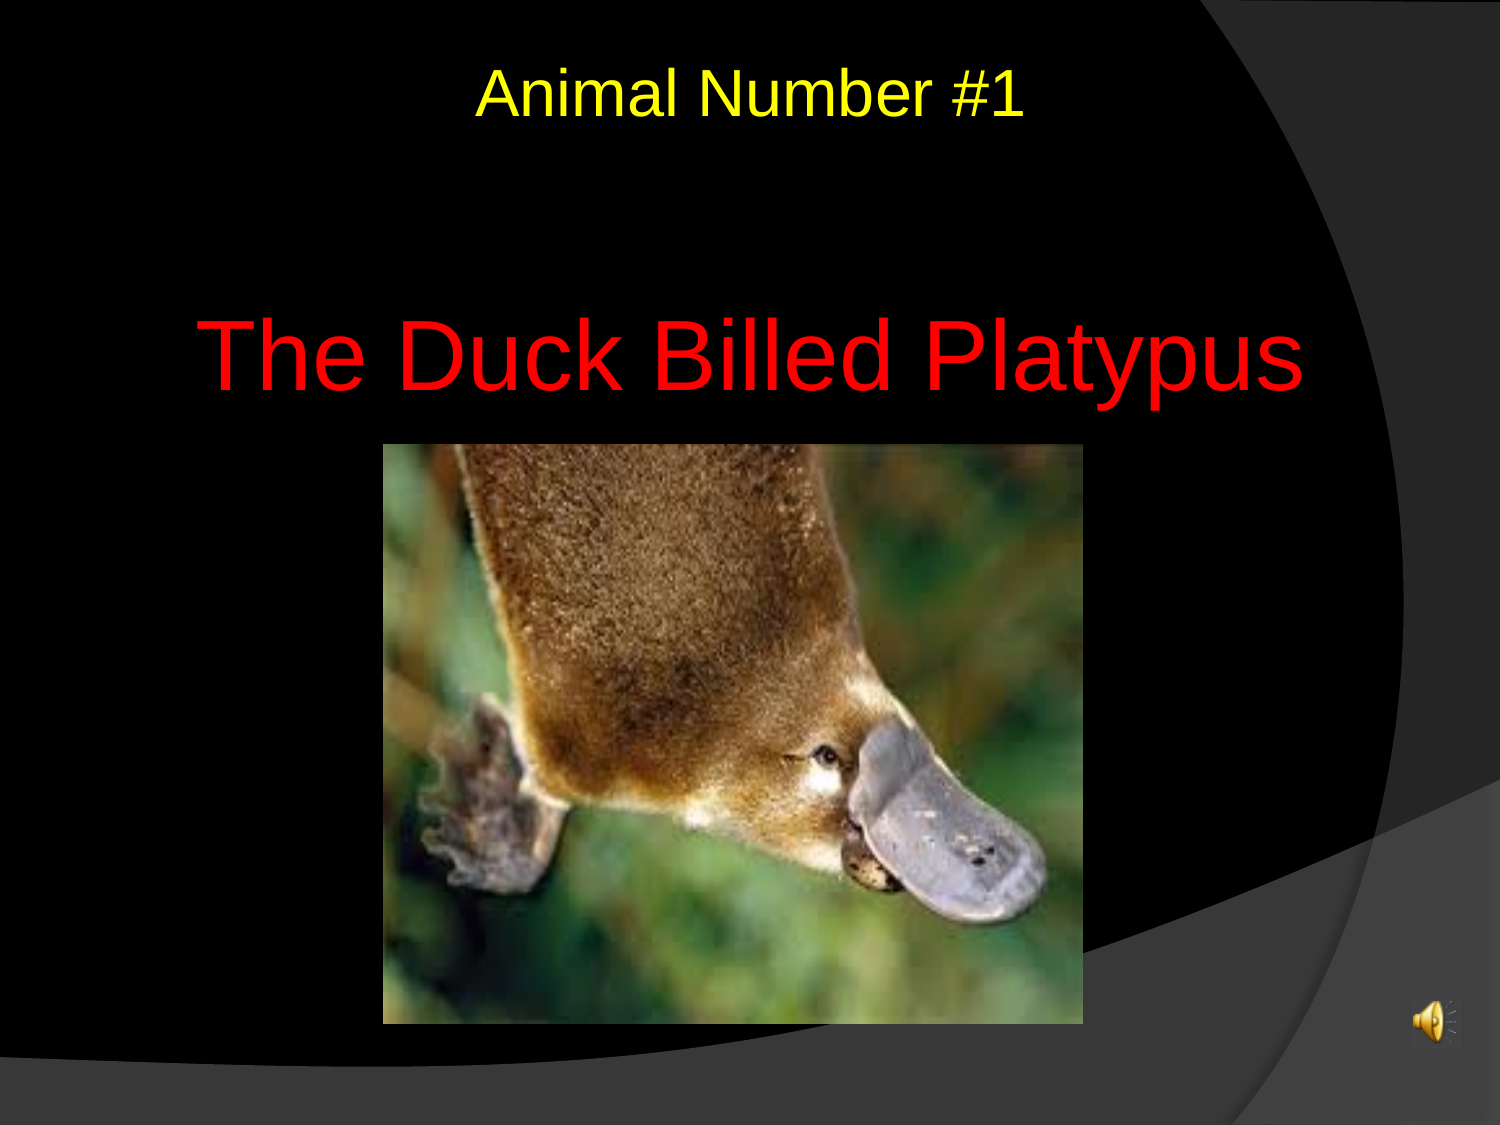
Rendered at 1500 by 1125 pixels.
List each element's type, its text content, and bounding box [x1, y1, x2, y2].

picture [1411, 999, 1462, 1050]
list Animal Number #1 The Duck Billed Platypus [135, 42, 1361, 786]
picture [383, 444, 1083, 1024]
